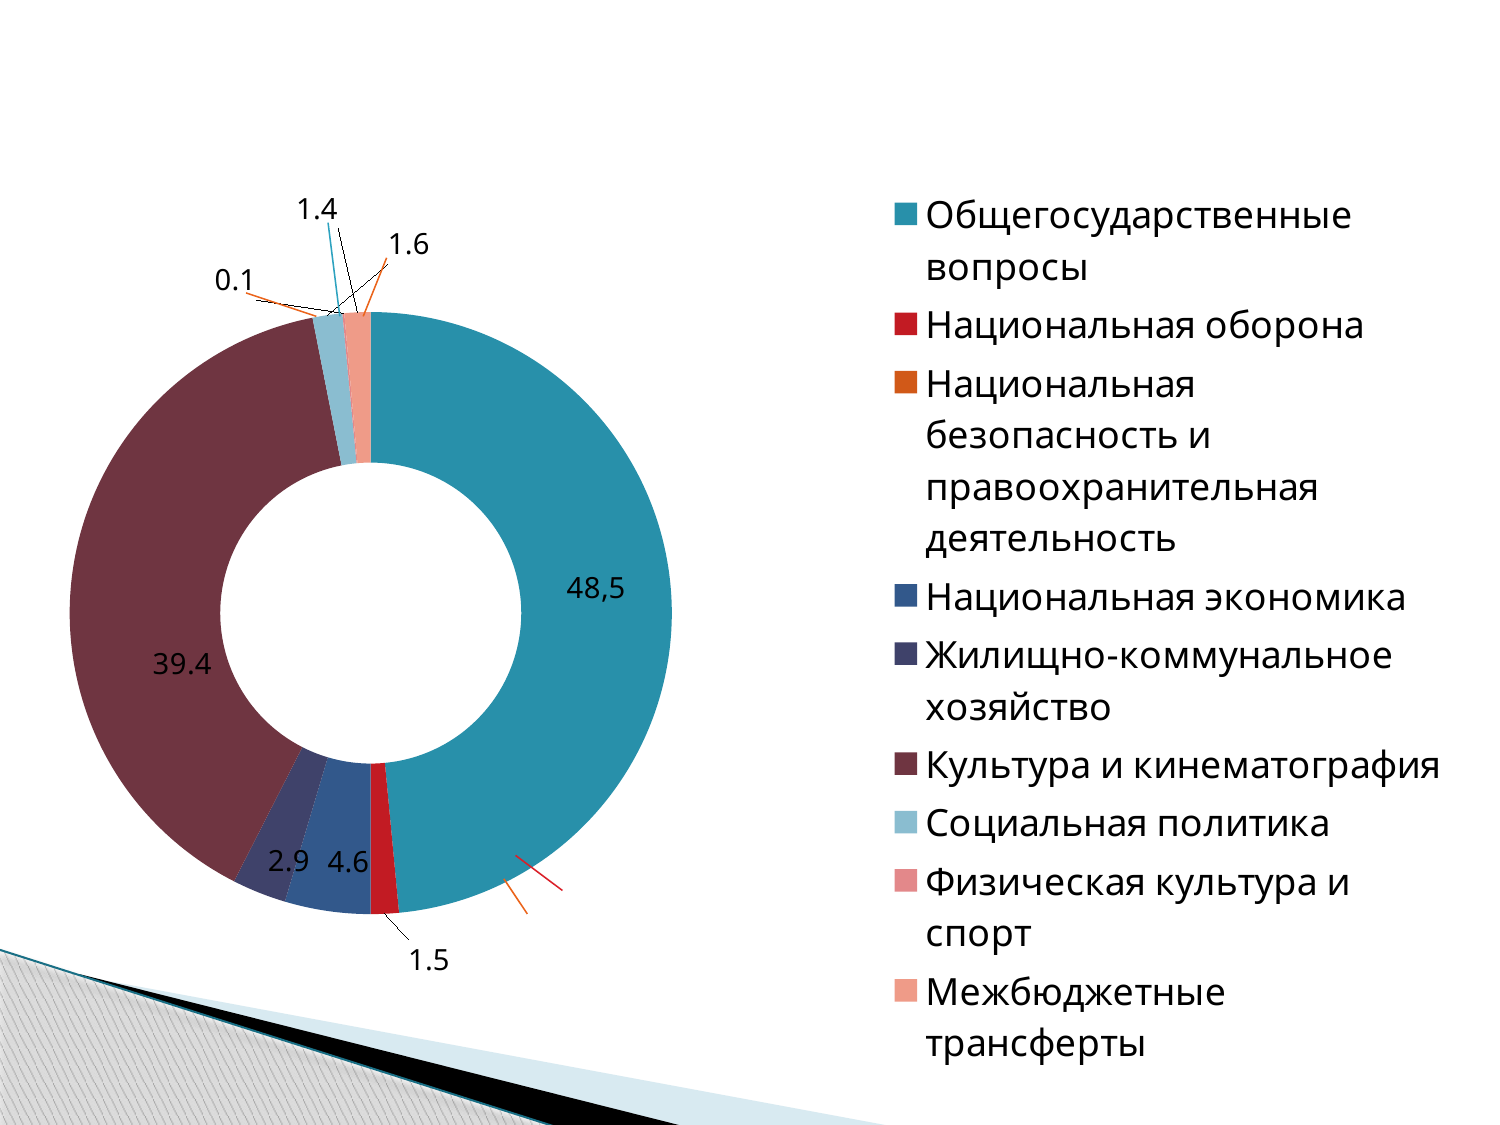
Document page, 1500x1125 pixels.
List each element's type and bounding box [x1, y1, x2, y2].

chart [34, 163, 1461, 1091]
